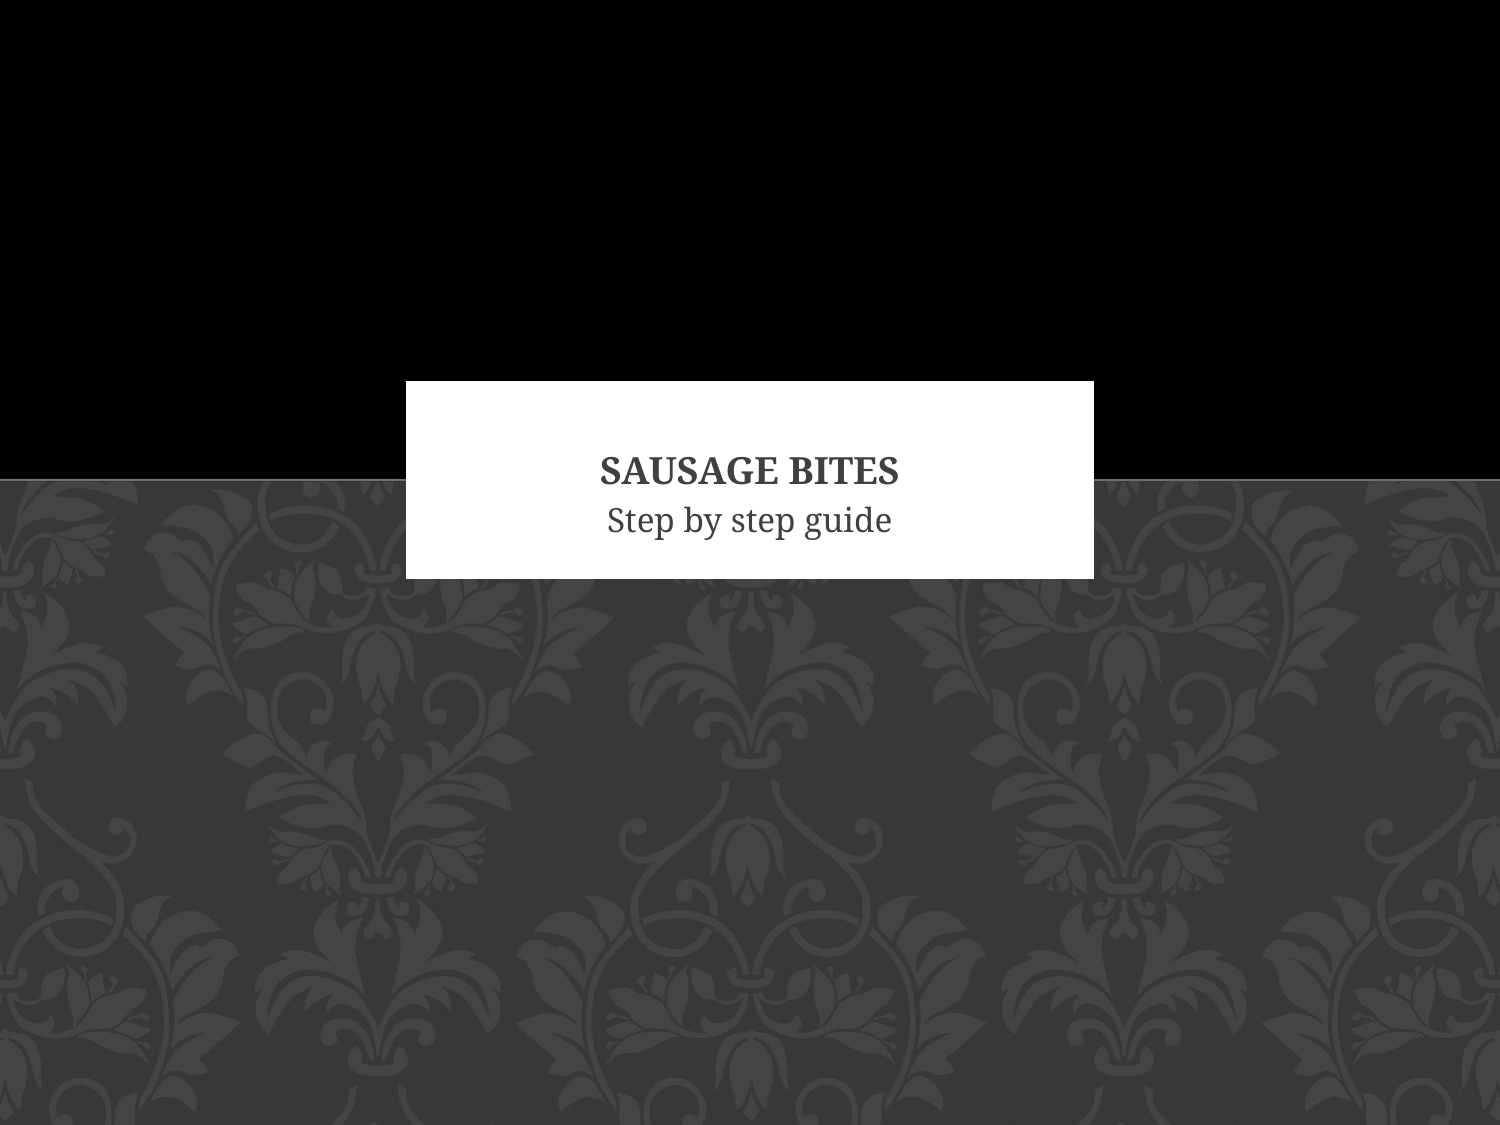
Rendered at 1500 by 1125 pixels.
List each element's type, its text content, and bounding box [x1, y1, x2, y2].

title SAUSAGE BITES [415, 387, 1085, 498]
subtitle Step by step guide [420, 499, 1080, 570]
